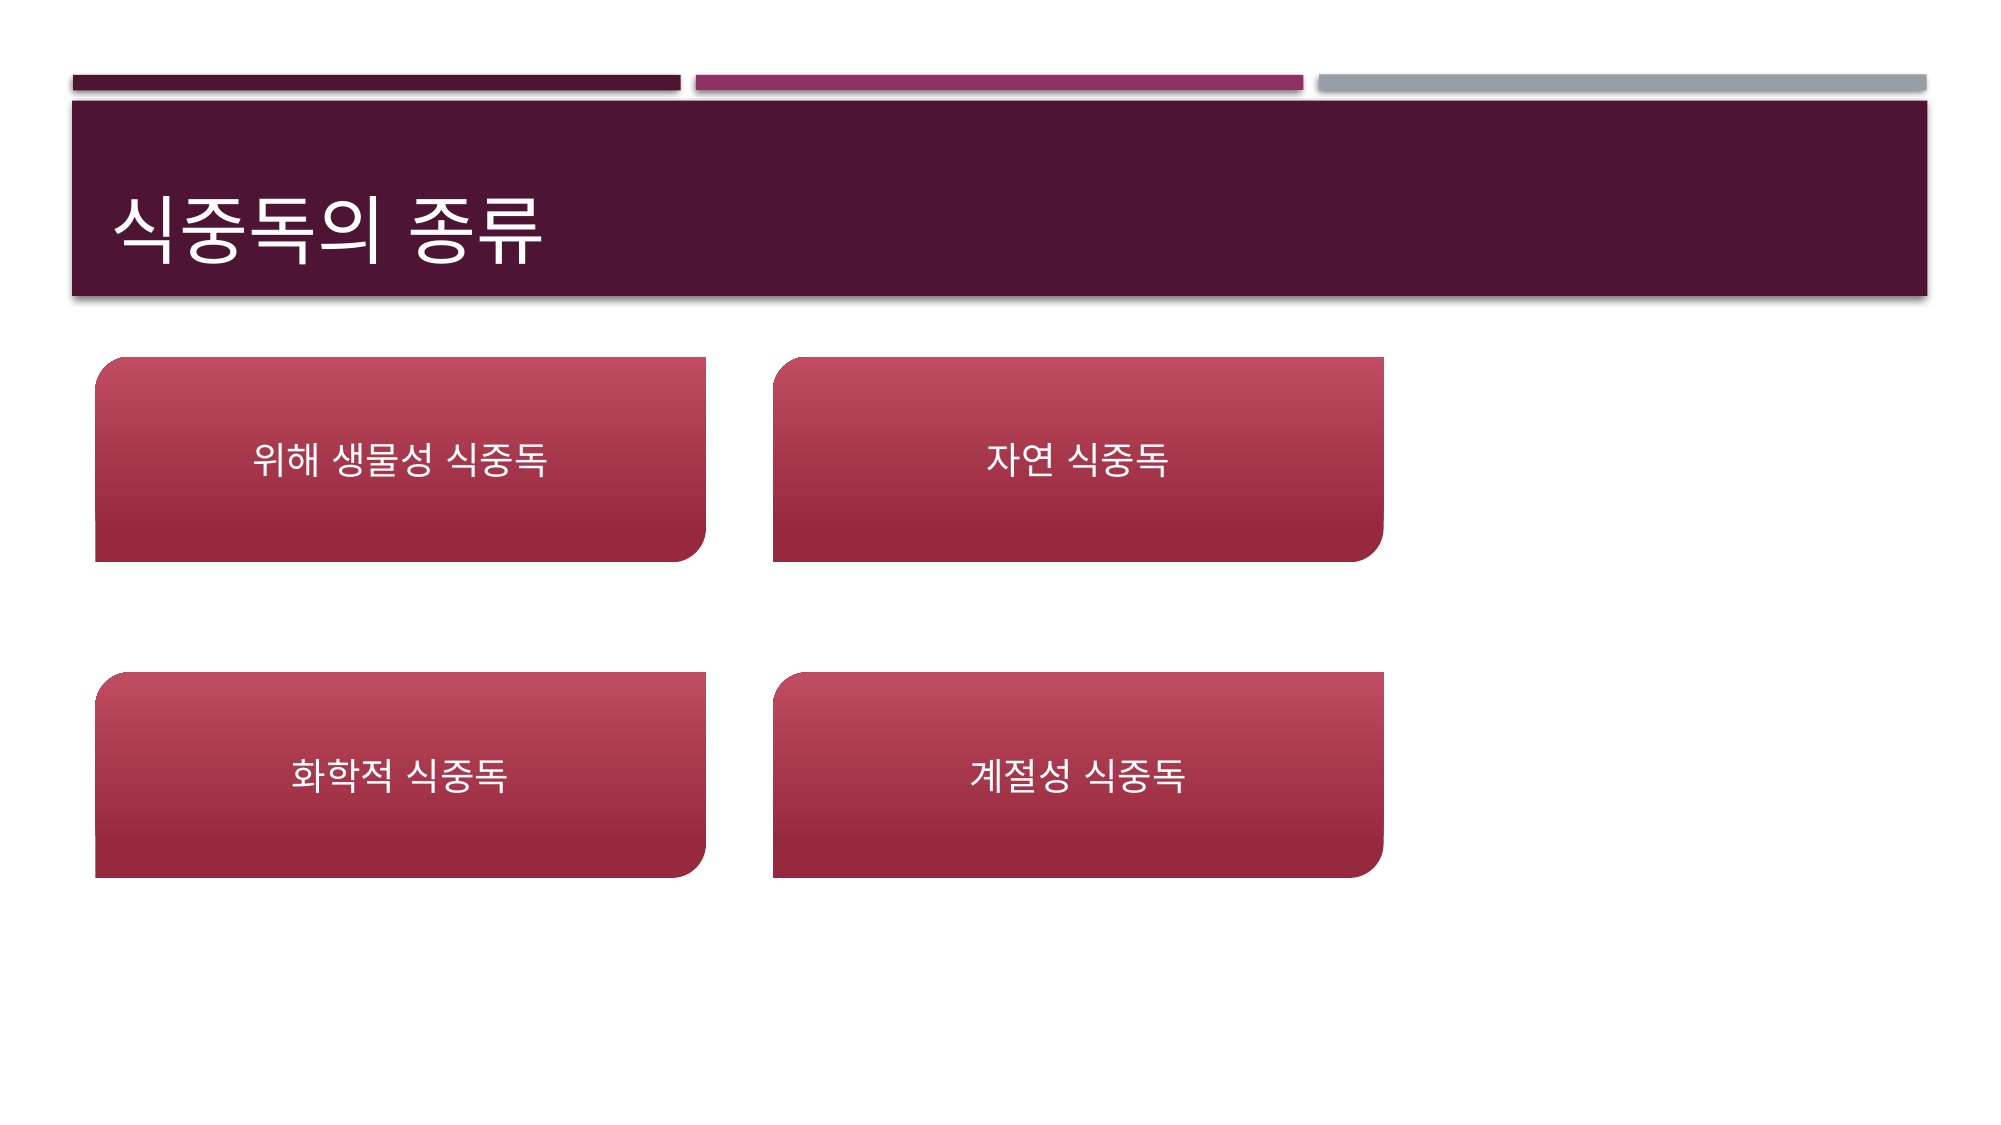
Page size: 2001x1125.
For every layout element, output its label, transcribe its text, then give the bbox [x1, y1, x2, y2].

text_box 위해 생물성 식중독 [95, 356, 707, 563]
text_box 화학적 식중독 [95, 672, 707, 878]
text_box 자연 식중독 [772, 356, 1384, 563]
title 식중독의 종류 [95, 115, 1905, 282]
text_box 계절성 식중독 [772, 672, 1384, 878]
